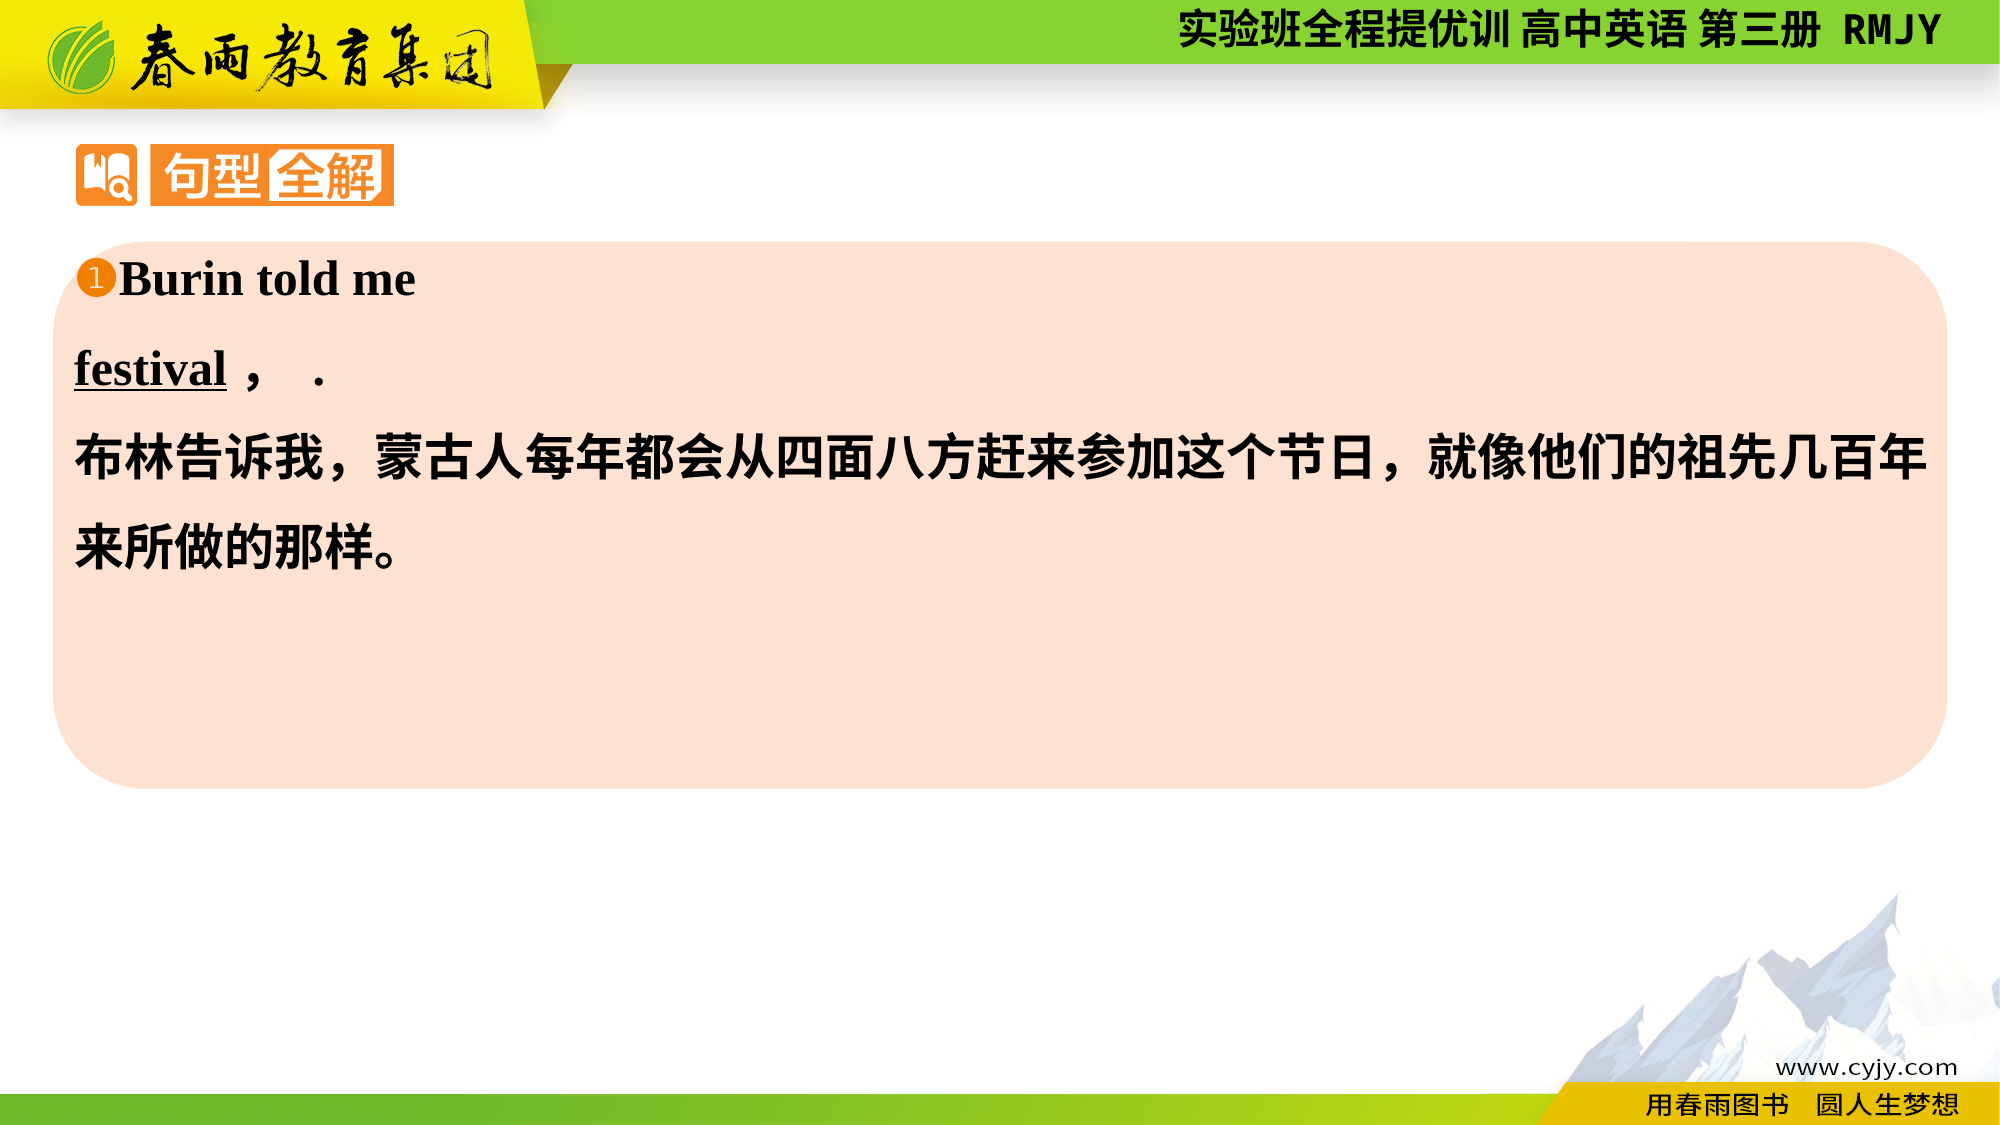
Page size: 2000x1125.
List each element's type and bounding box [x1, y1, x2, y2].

picture [0, 0, 2000, 1125]
text_box [54, 243, 1946, 788]
